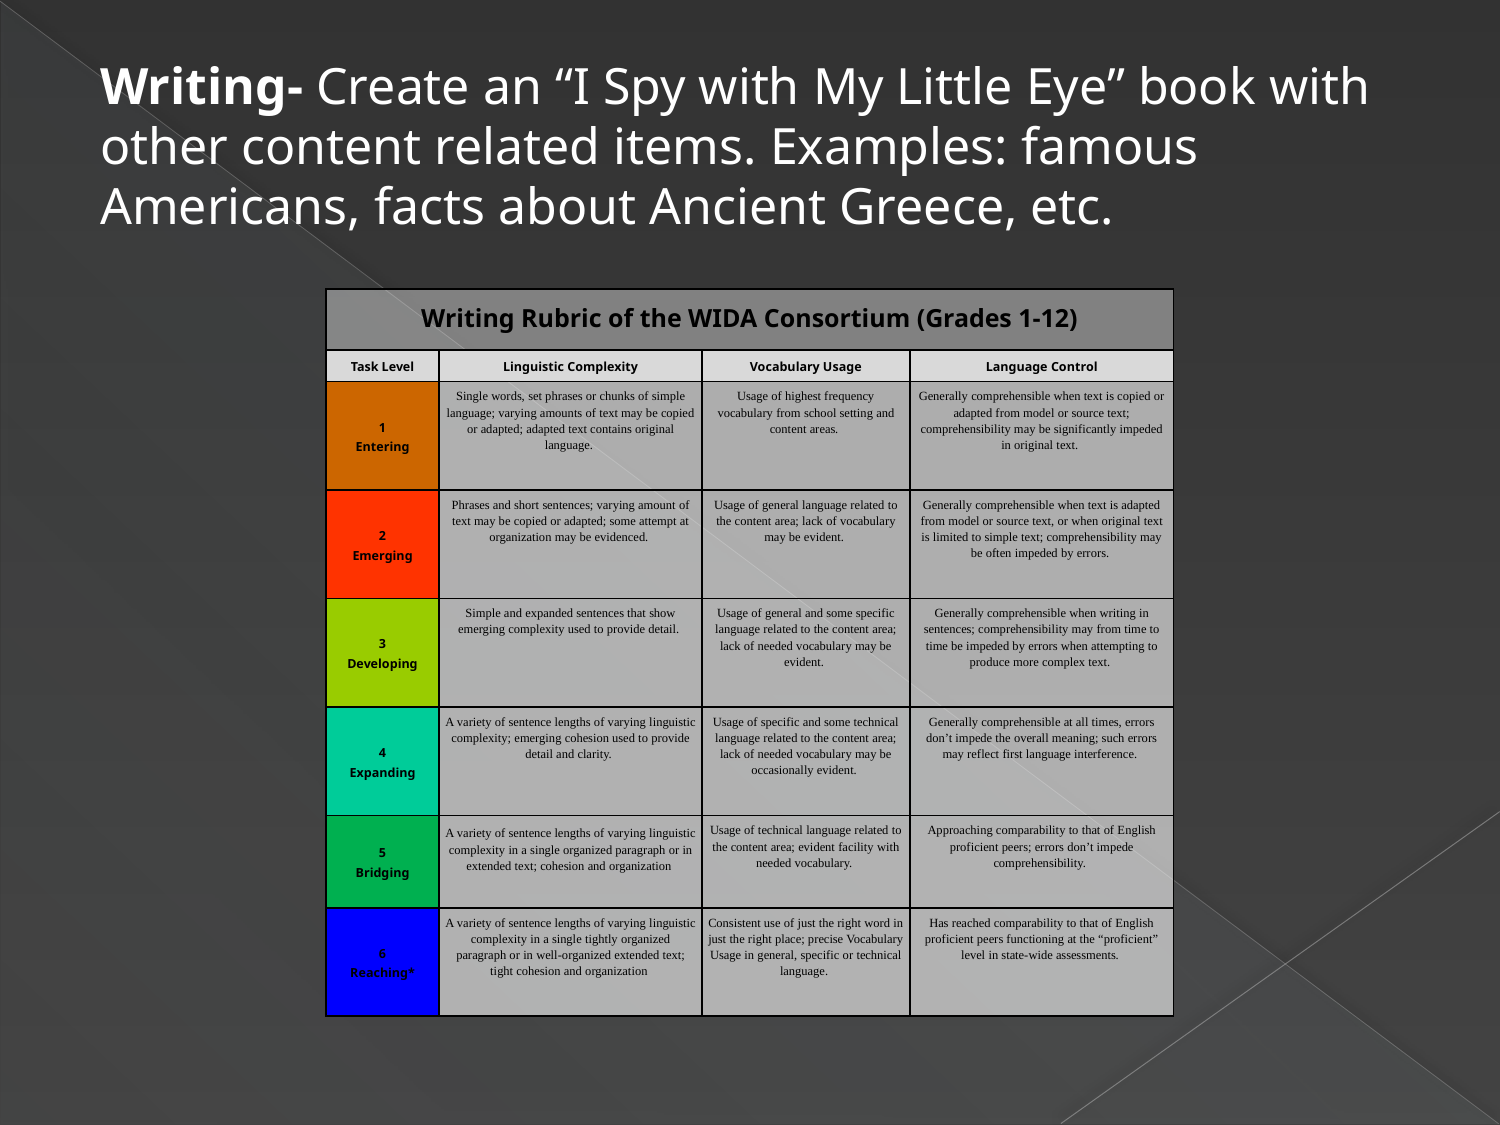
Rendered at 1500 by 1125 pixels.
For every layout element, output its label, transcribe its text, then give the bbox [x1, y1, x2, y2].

table_cell Consistent use of just the right word in just the right place; precise Vocabulary Usage in general, specific or technical language. [703, 909, 909, 1015]
table_cell Usage of highest frequency vocabulary from school setting and content areas. [703, 382, 909, 489]
table_cell Usage of specific and some technical language related to the content area; lack of needed vocabulary may be occasionally evident. [703, 708, 909, 815]
table_cell Usage of technical language related to the content area; evident facility with needed vocabulary. [703, 816, 909, 907]
table_cell A variety of sentence lengths of varying linguistic complexity in a single organized paragraph or in extended text; cohesion and organization [440, 816, 701, 907]
table_cell Simple and expanded sentences that show emerging complexity used to provide detail. [440, 599, 701, 706]
table_cell Usage of general and some specific language related to the content area; lack of needed vocabulary may be evident. [703, 599, 909, 706]
table_cell 5 Bridging [327, 816, 438, 907]
table_cell A variety of sentence lengths of varying linguistic complexity in a single tightly organized paragraph or in well-organized extended text; tight cohesion and organization [440, 909, 701, 1015]
table_cell Usage of general language related to the content area; lack of vocabulary may be evident. [703, 491, 909, 598]
table_cell Vocabulary Usage [703, 351, 909, 381]
table_header Writing Rubric of the WIDA Consortium (Grades 1-12) [327, 290, 1173, 349]
table_cell 2 Emerging [327, 491, 438, 598]
list Writing- Create an “I Spy with My Little Eye” book with other content related items. Examples: famous Americans, facts about Ancient Greece, etc. [75, 46, 1425, 289]
table_cell Task Level [327, 351, 438, 381]
table_cell Generally comprehensible when text is copied or adapted from model or source text; comprehensibility may be significantly impeded in original text. [911, 382, 1173, 489]
table_cell Phrases and short sentences; varying amount of text may be copied or adapted; some attempt at organization may be evidenced. [440, 491, 701, 598]
table_cell 6 Reaching* [327, 909, 438, 1015]
table_cell 4 Expanding [327, 708, 438, 815]
table_cell Generally comprehensible when text is adapted from model or source text, or when original text is limited to simple text; comprehensibility may be often impeded by errors. [911, 491, 1173, 598]
table_cell Language Control [911, 351, 1173, 381]
table_cell Approaching comparability to that of English proficient peers; errors don’t impede comprehensibility. [911, 816, 1173, 907]
table_cell Linguistic Complexity [440, 351, 701, 381]
table_cell Generally comprehensible when writing in sentences; comprehensibility may from time to time be impeded by errors when attempting to produce more complex text. [911, 599, 1173, 706]
table_cell 3 Developing [327, 599, 438, 706]
table_cell Single words, set phrases or chunks of simple language; varying amounts of text may be copied or adapted; adapted text contains original language. [440, 382, 701, 489]
table_cell A variety of sentence lengths of varying linguistic complexity; emerging cohesion used to provide detail and clarity. [440, 708, 701, 815]
table_cell 1 Entering [327, 382, 438, 489]
table_cell Has reached comparability to that of English proficient peers functioning at the “proficient” level in state-wide assessments. [911, 909, 1173, 1015]
table_cell Generally comprehensible at all times, errors don’t impede the overall meaning; such errors may reflect first language interference. [911, 708, 1173, 815]
